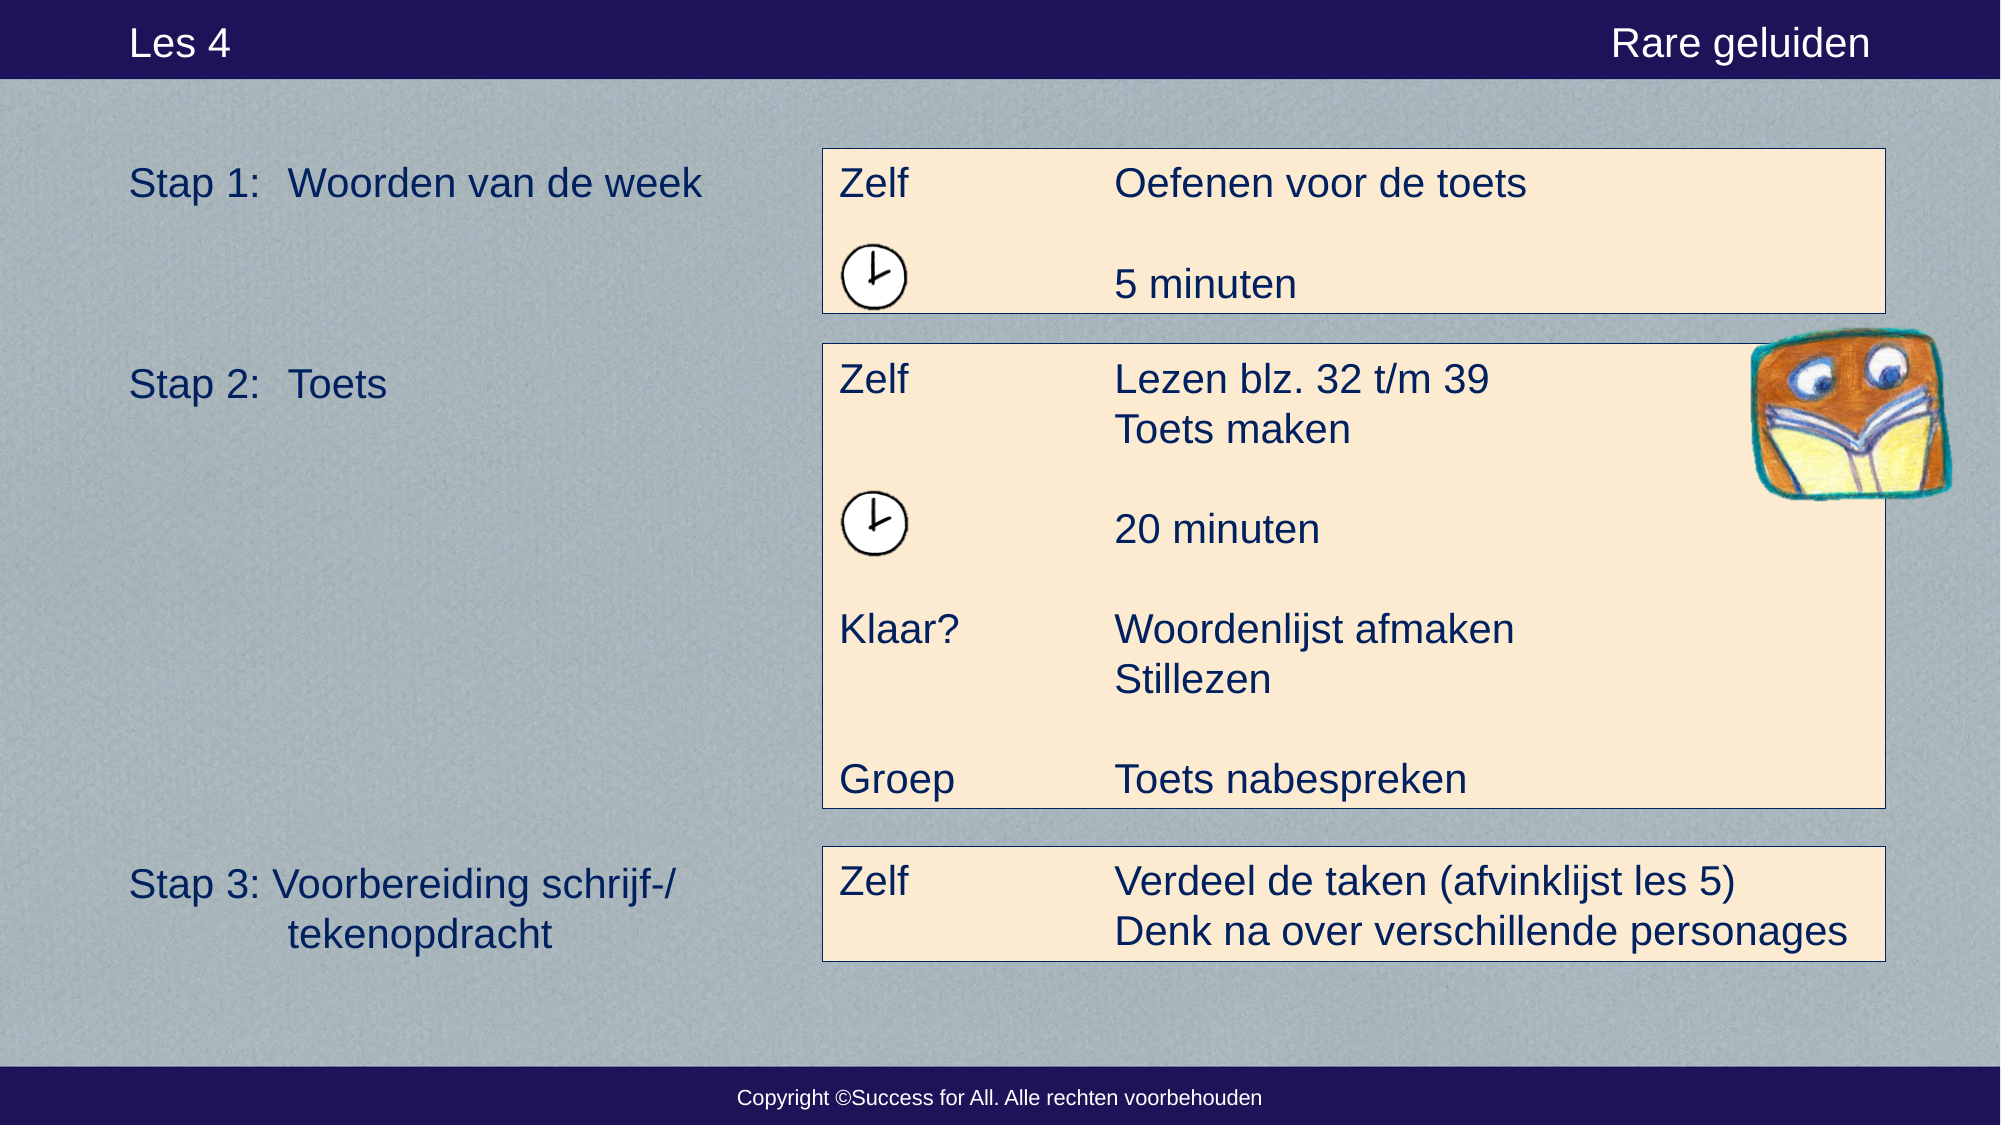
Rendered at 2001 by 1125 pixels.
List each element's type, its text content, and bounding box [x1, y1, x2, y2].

text_box Les 4 [114, 8, 354, 73]
text_box Stap 1: Woorden van de week Stap 2: Toets Stap 3: Voorbereiding schrijf-/ tekenopdracht [114, 148, 907, 964]
text_box Rare geluiden [999, 8, 1886, 73]
text_box Zelf Lezen blz. 32 t/m 39 Toets maken 20 minuten Klaar? Woordenlijst afmaken Stillezen Groep Toets nabespreken [822, 343, 1886, 809]
picture [0, 0, 2001, 1125]
text_box Zelf Oefenen voor de toets 5 minuten [822, 148, 1886, 314]
text_box Zelf Verdeel de taken (afvinklijst les 5) Denk na over verschillende personages [822, 846, 1886, 962]
text_box Copyright ©Success for All. Alle rechten voorbehouden [0, 1076, 2000, 1125]
